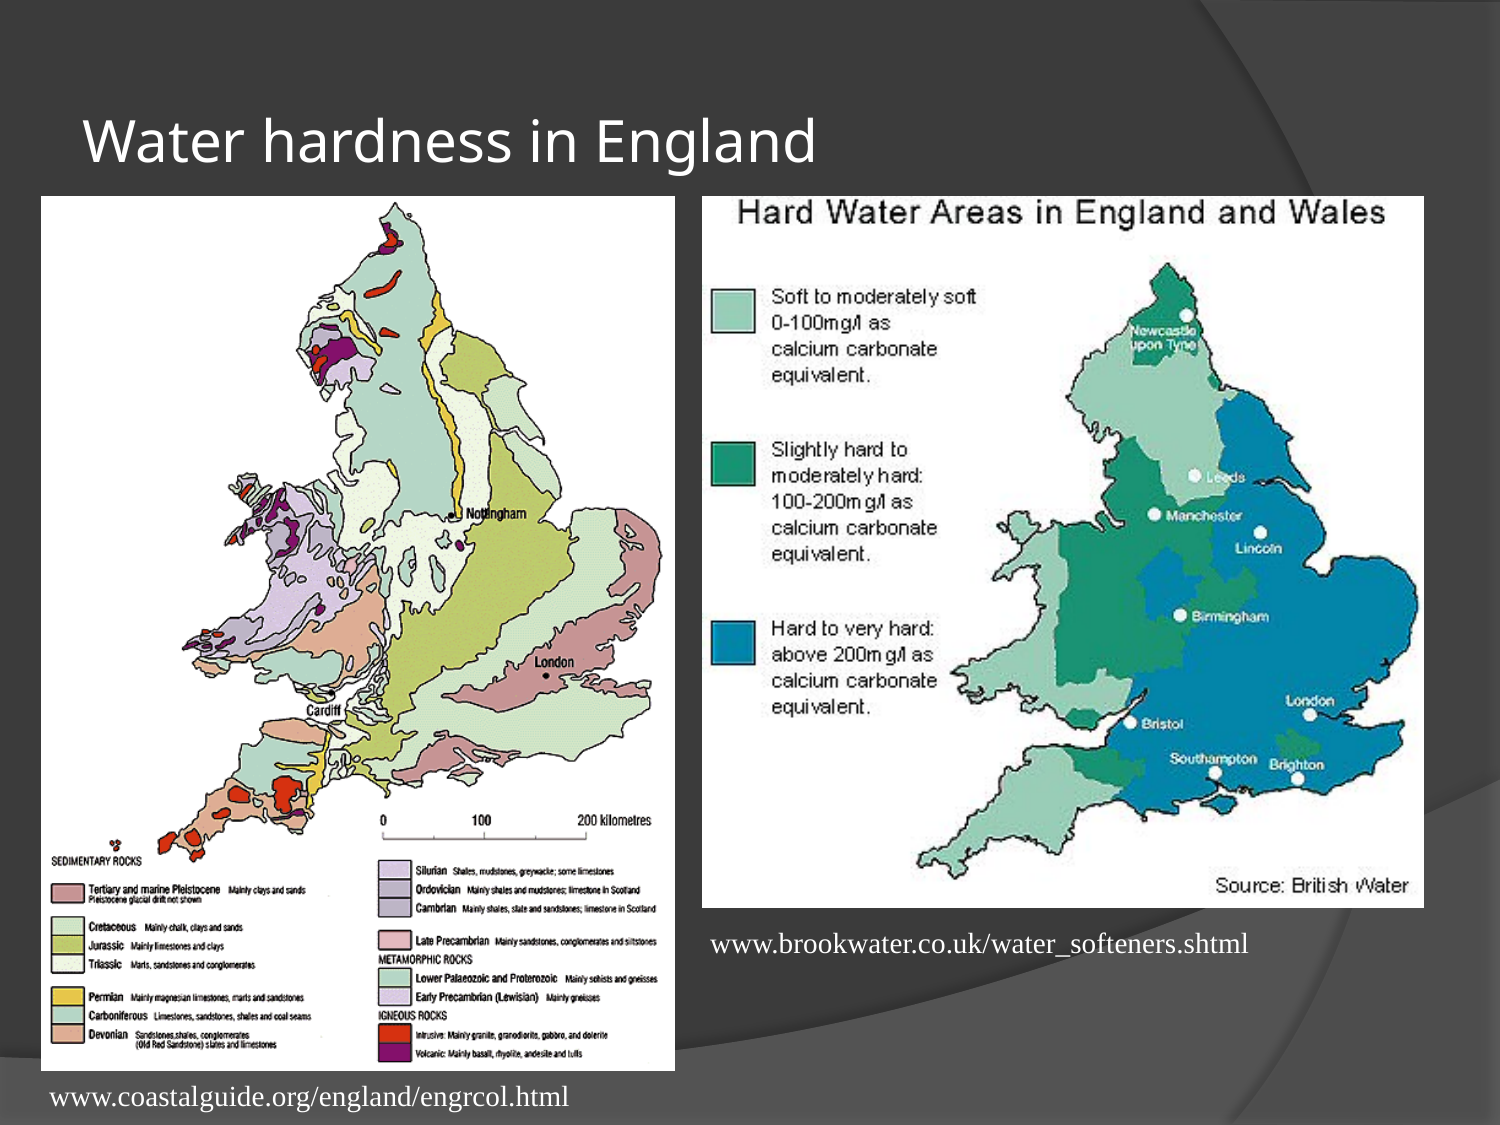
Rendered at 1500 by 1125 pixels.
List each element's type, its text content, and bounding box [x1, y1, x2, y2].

text_box www.coastalguide.org/england/engrcol.html [34, 1080, 585, 1120]
picture [702, 196, 1424, 908]
text_box www.brookwater.co.uk/water_softeners.shtml [688, 916, 1265, 967]
title Water hardness in England [75, 45, 1300, 233]
picture [40, 196, 675, 1071]
